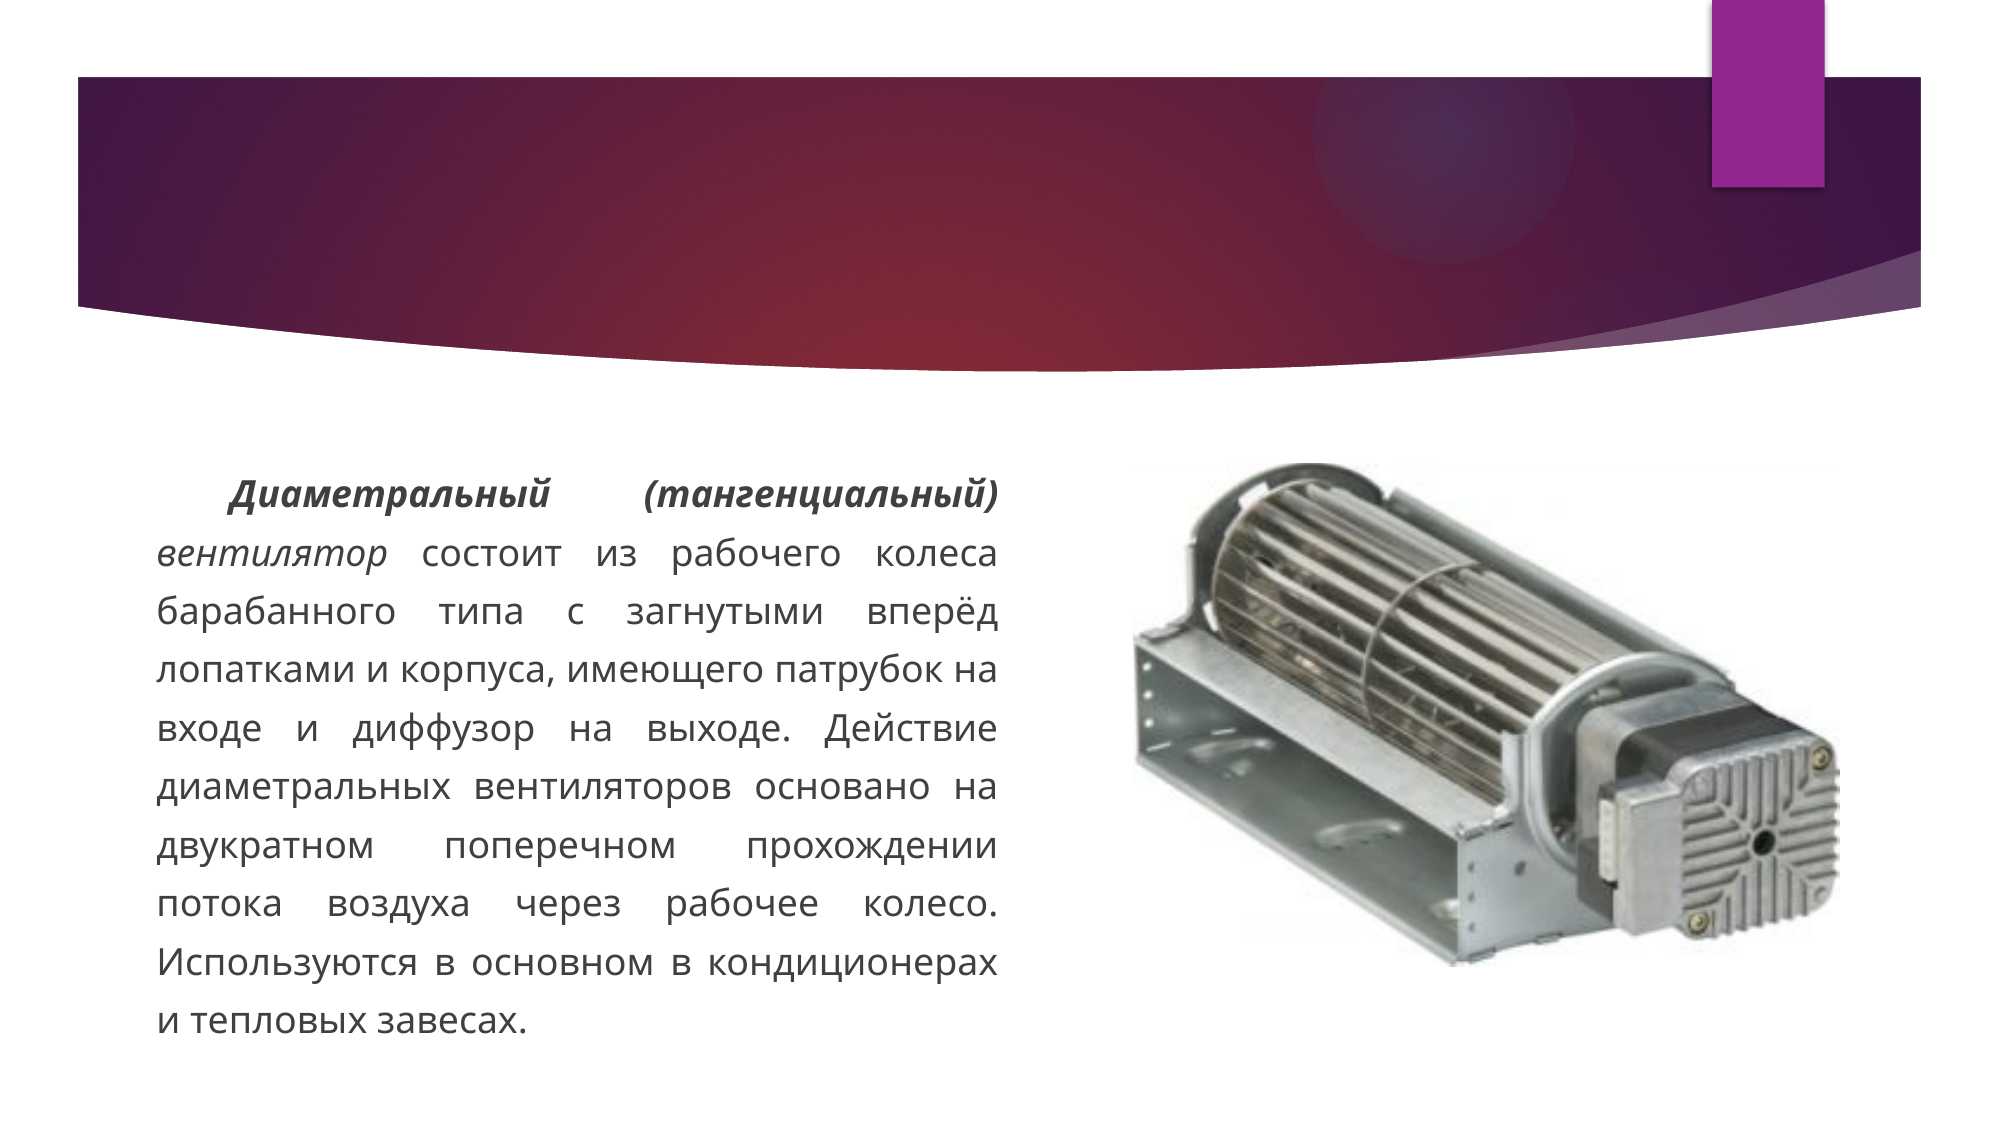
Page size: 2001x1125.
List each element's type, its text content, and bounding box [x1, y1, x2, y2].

picture [1133, 463, 1841, 968]
list Диаметральный (тангенциальный) вентилятор состоит из рабочего колеса барабанного типа с загнутыми вперёд лопатками и корпуса, имеющего патрубок на входе и диффузор на выходе. Действие диаметральных вентиляторов основано на двукратном поперечном прохождении потока воздуха через рабочее колесо. Используются в основном в кондиционерах и тепловых завесах. [141, 449, 1014, 1086]
